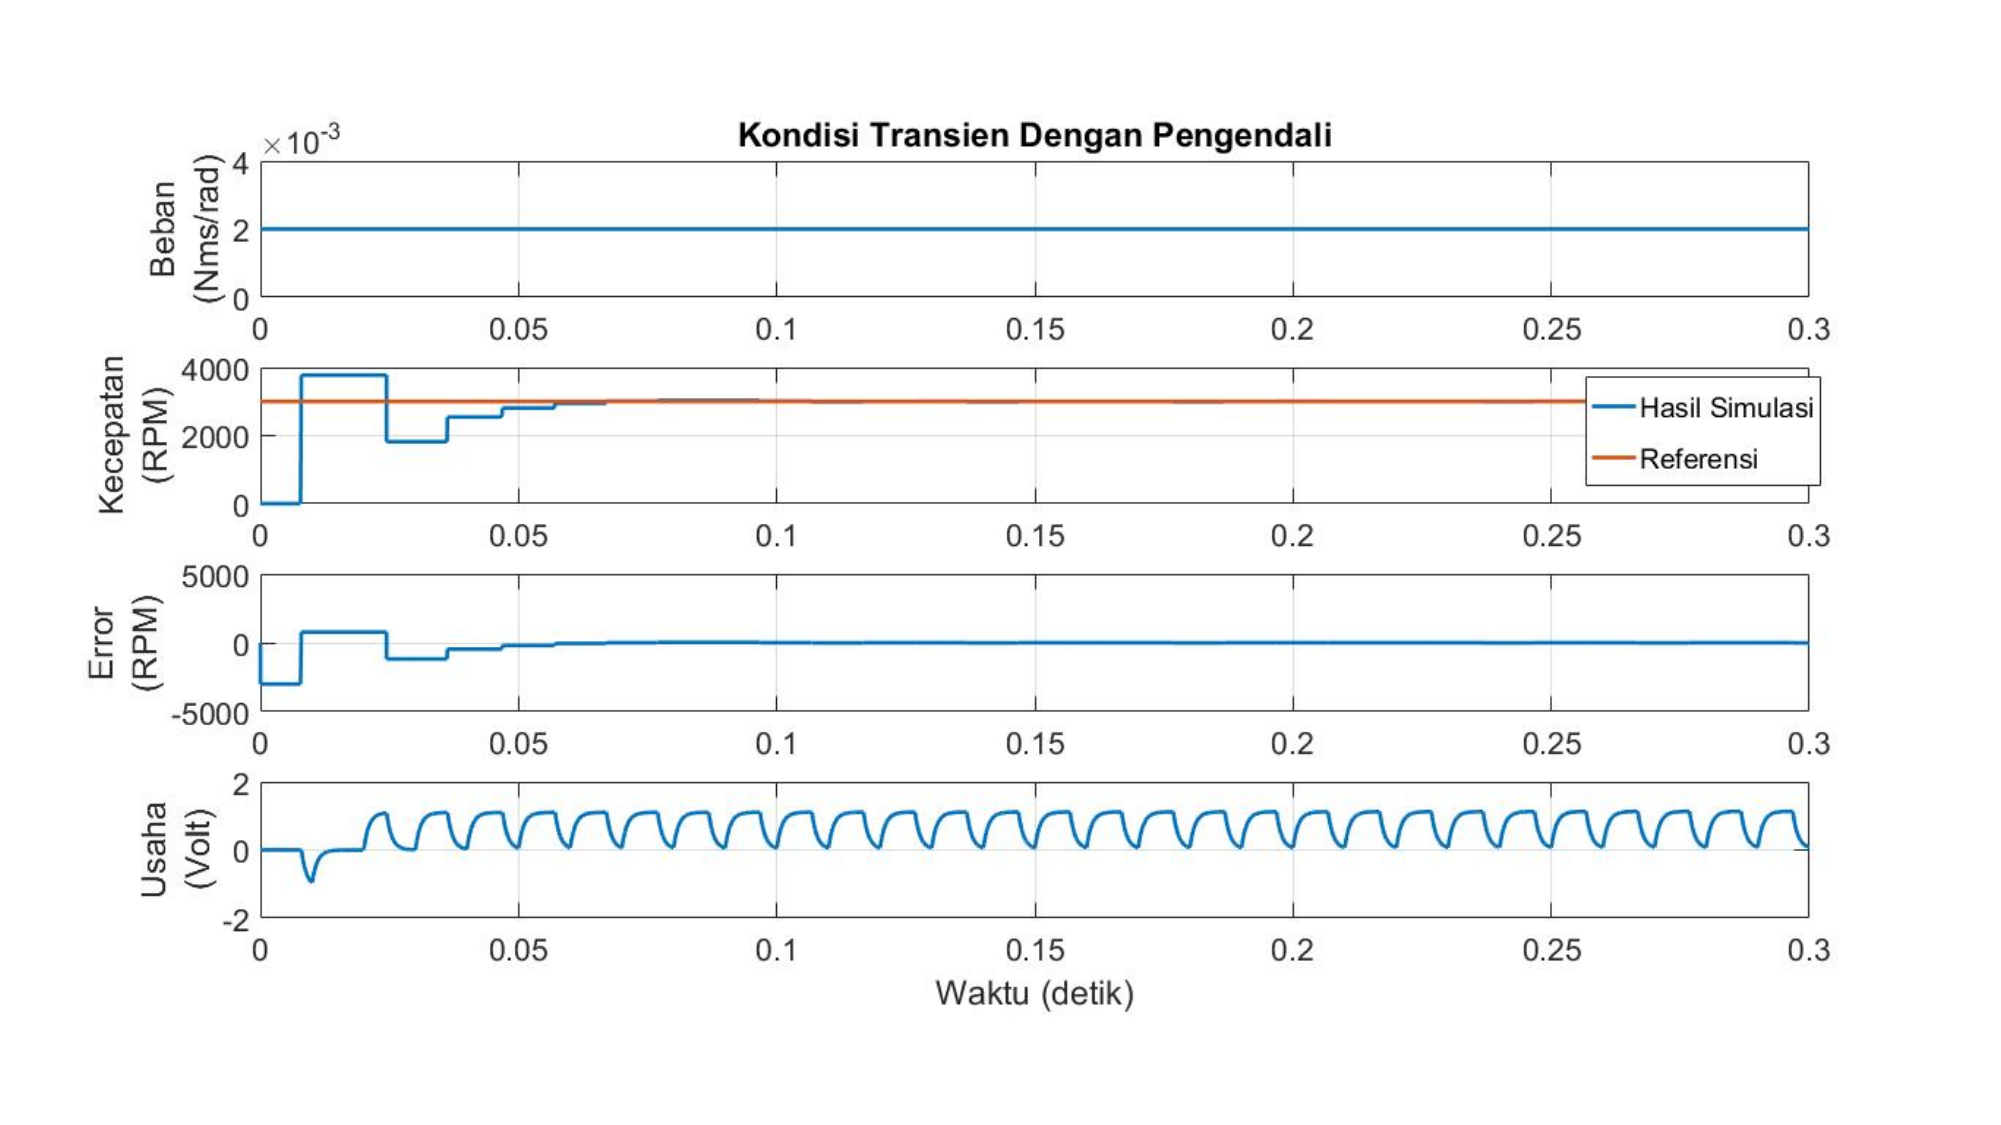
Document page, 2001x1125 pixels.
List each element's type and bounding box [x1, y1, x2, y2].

picture [0, 90, 2000, 1035]
